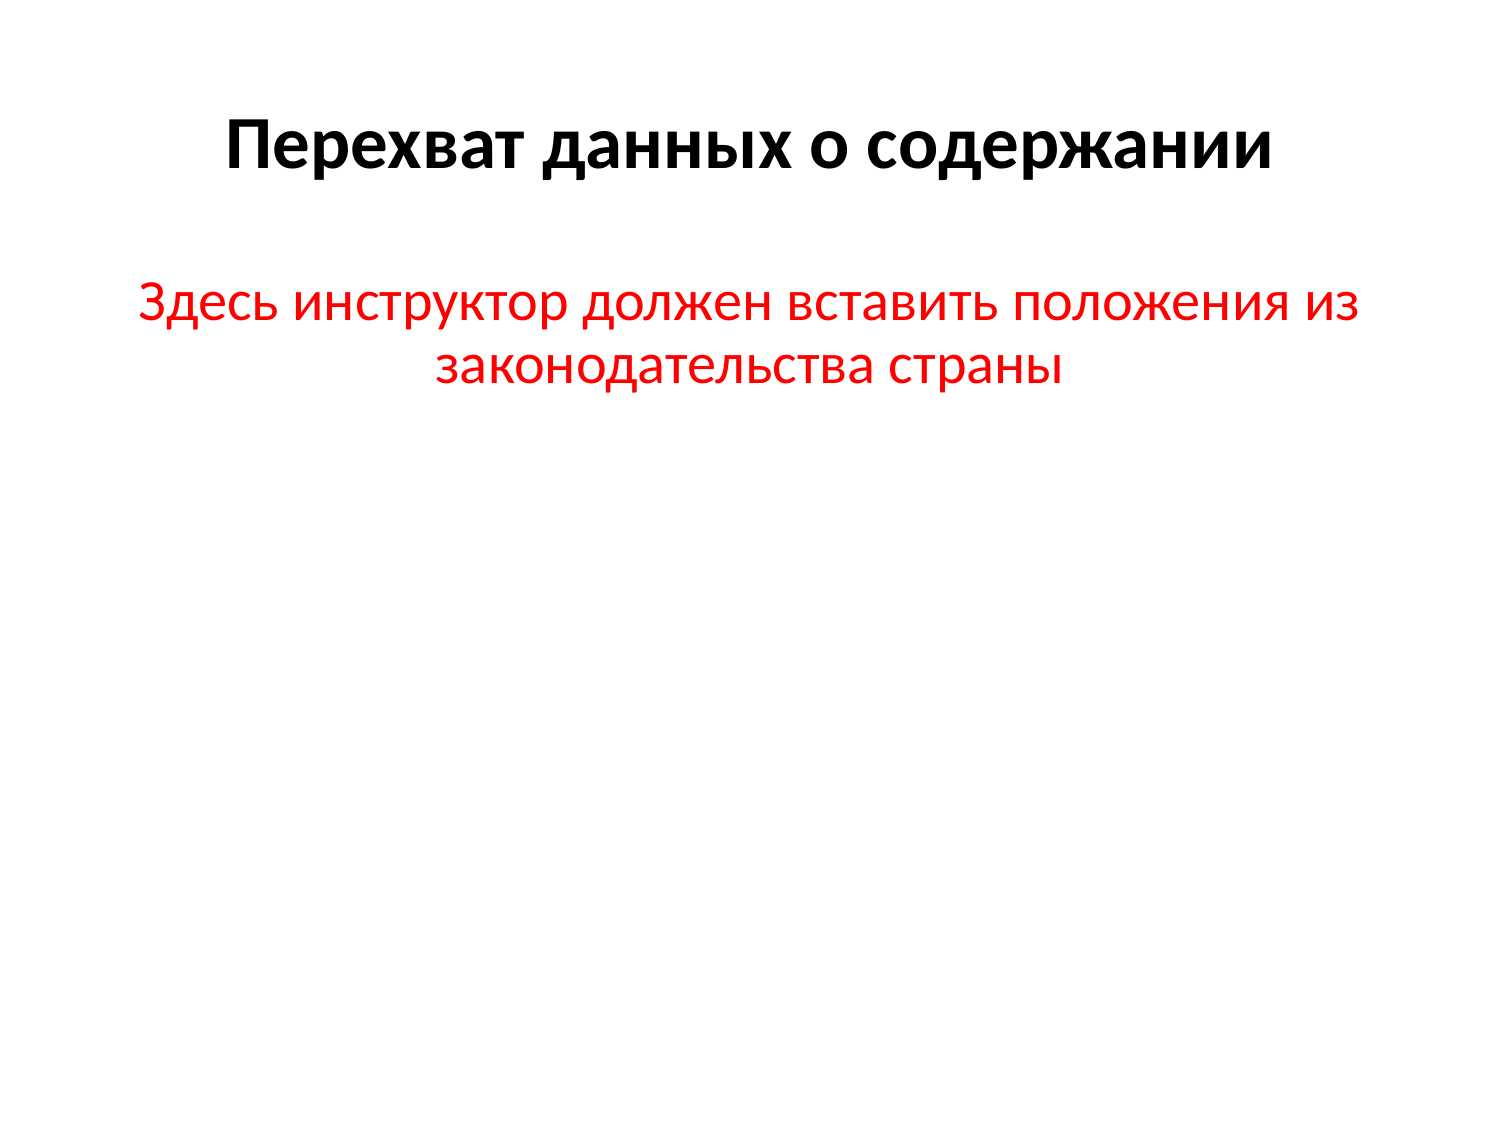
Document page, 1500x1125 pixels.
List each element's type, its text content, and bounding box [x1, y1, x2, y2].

list Здесь инструктор должен вставить положения из законодательства страны [74, 262, 1426, 1006]
title Перехват данных о содержании [74, 44, 1426, 233]
